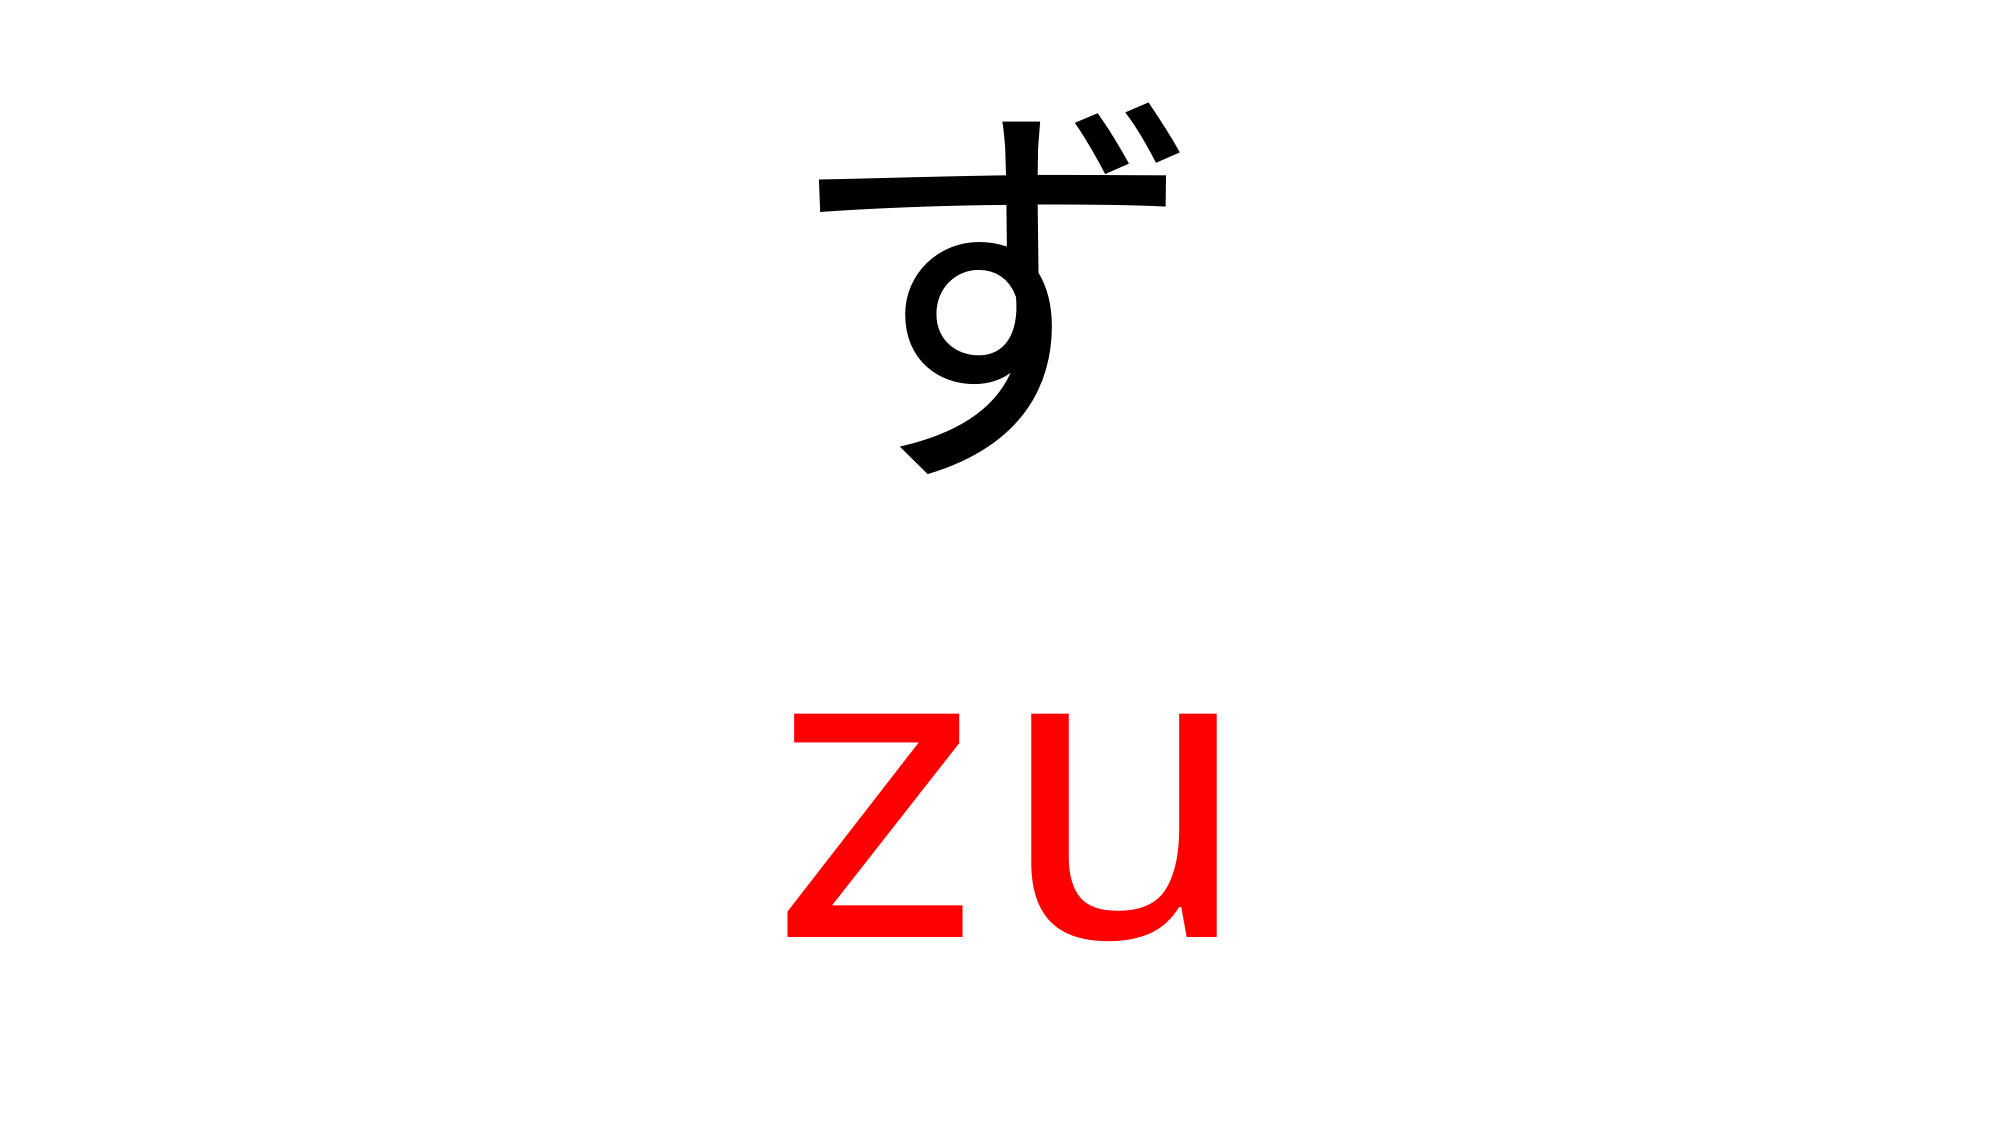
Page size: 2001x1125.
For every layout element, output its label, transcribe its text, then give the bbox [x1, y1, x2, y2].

title ず [249, 71, 1750, 545]
text_box zu [249, 562, 1750, 1036]
